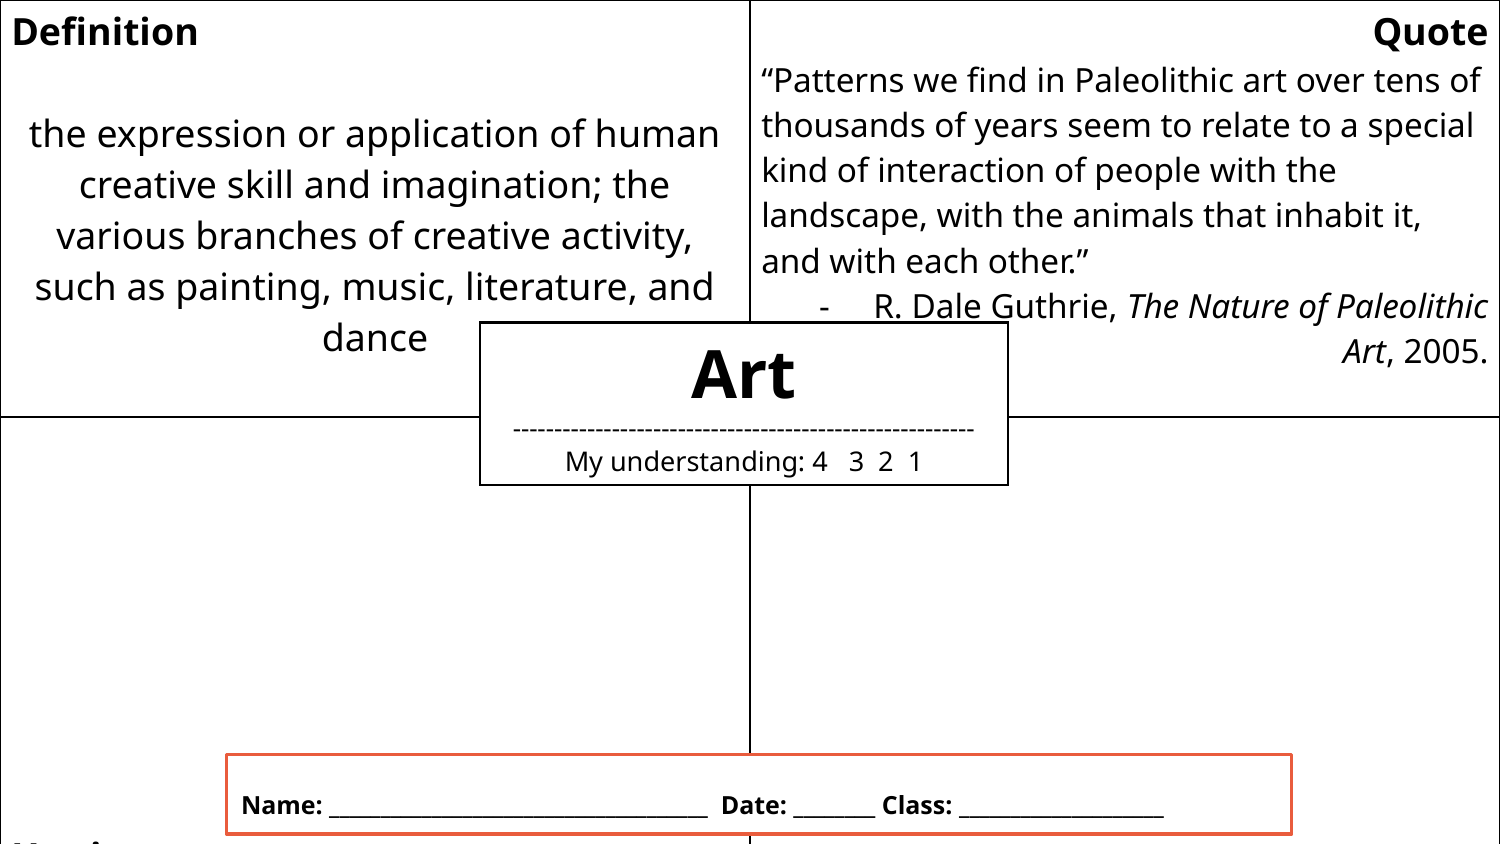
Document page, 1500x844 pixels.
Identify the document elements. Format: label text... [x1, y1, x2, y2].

table_header Quote “Patterns we find in Paleolithic art over tens of thousands of years seem to relate to a special kind of interaction of people with the landscape, with the animals that inhabit it, and with each other.” R. Dale Guthrie, The Nature of Paleolithic Art, 2005. [751, 1, 1499, 416]
table_header Definition the expression or application of human creative skill and imagination; the various branches of creative activity, such as painting, music, literature, and dance [1, 1, 749, 416]
table_cell Use in a Sentence [1, 418, 749, 844]
text_box Art -------------------------------------------------------- My understanding: 4 3 2 1 [480, 322, 1008, 486]
text_box Name: _____________________________________ Date: ________ Class: ____________________ [226, 754, 1292, 834]
table_cell Question [751, 418, 1499, 844]
